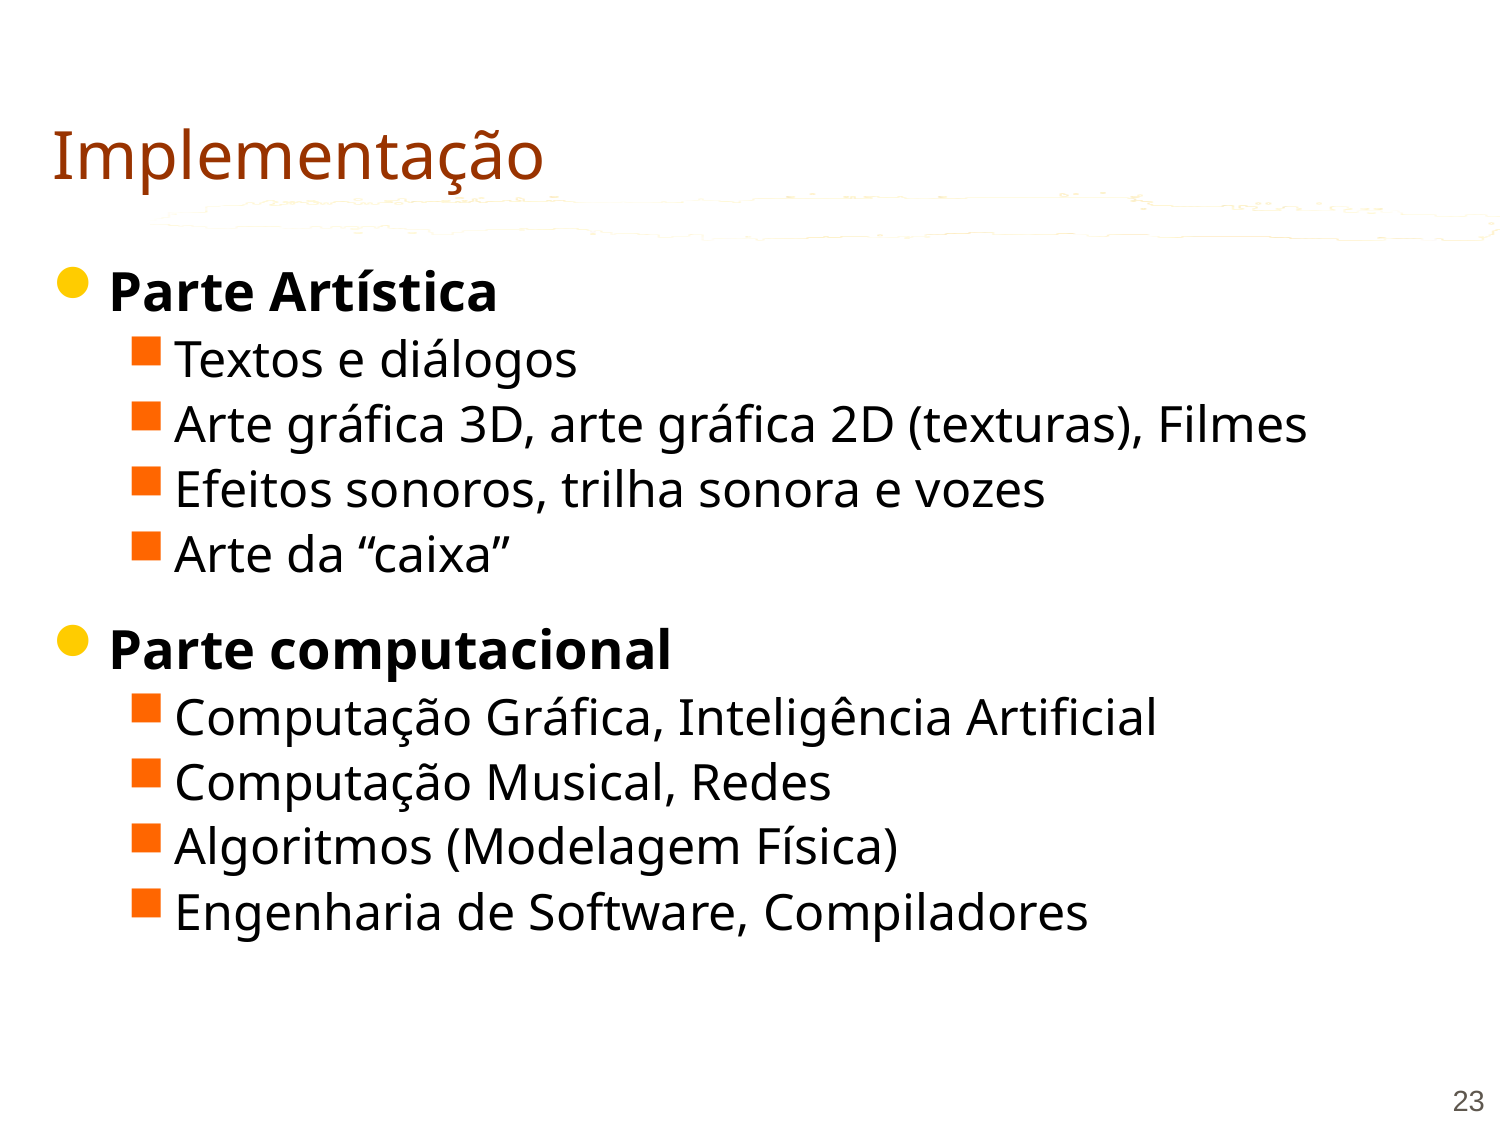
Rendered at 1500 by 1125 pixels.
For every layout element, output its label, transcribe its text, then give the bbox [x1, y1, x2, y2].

title Implementação [37, 12, 1434, 201]
slide_number 23 [1187, 1049, 1500, 1125]
list Parte Artística Textos e diálogos Arte gráfica 3D, arte gráfica 2D (texturas), Filmes Efeitos sonoros, trilha sonora e vozes Arte da “caixa” Parte computacional Computação Gráfica, Inteligência Artificial Computação Musical, Redes Algoritmos (Modelagem Física) Engenharia de Software, Compiladores [37, 249, 1476, 1026]
